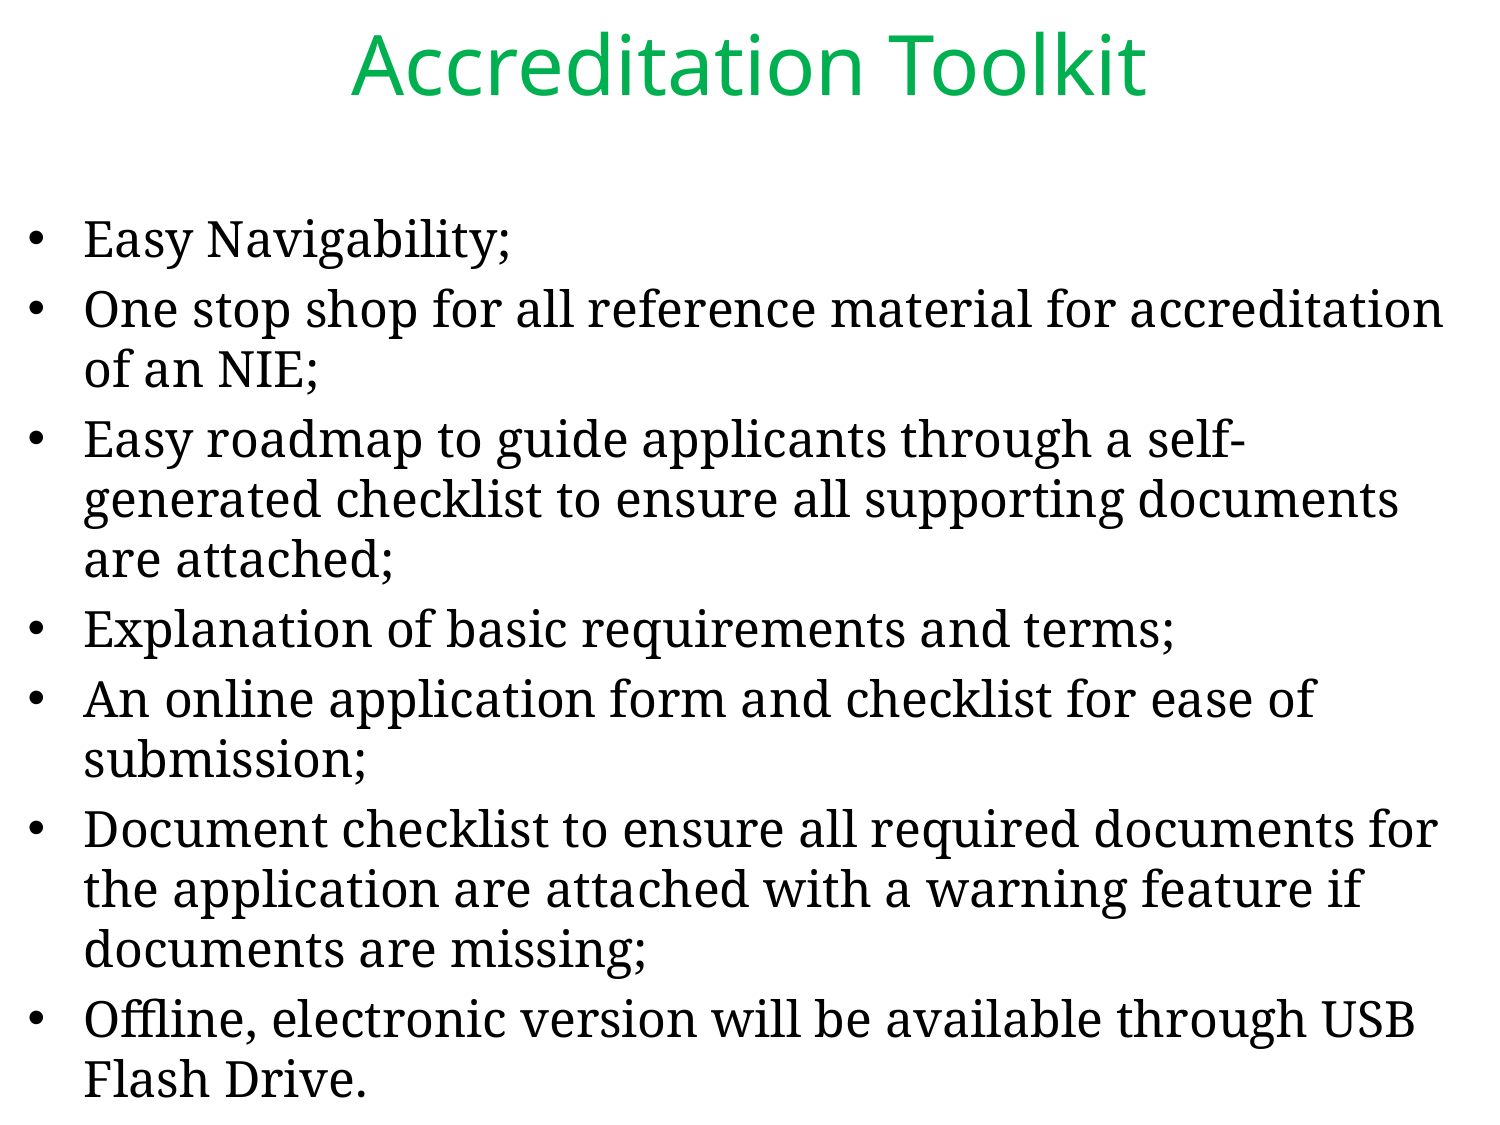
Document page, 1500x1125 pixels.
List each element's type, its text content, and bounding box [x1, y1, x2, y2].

title Accreditation Toolkit [75, 0, 1425, 200]
list Easy Navigability; One stop shop for all reference material for accreditation of an NIE; Easy roadmap to guide applicants through a self-generated checklist to ensure all supporting documents are attached; Explanation of basic requirements and terms; An online application form and checklist for ease of submission; Document checklist to ensure all required documents for the application are attached with a warning feature if documents are missing; Offline, electronic version will be available through USB Flash Drive. [12, 200, 1463, 1050]
